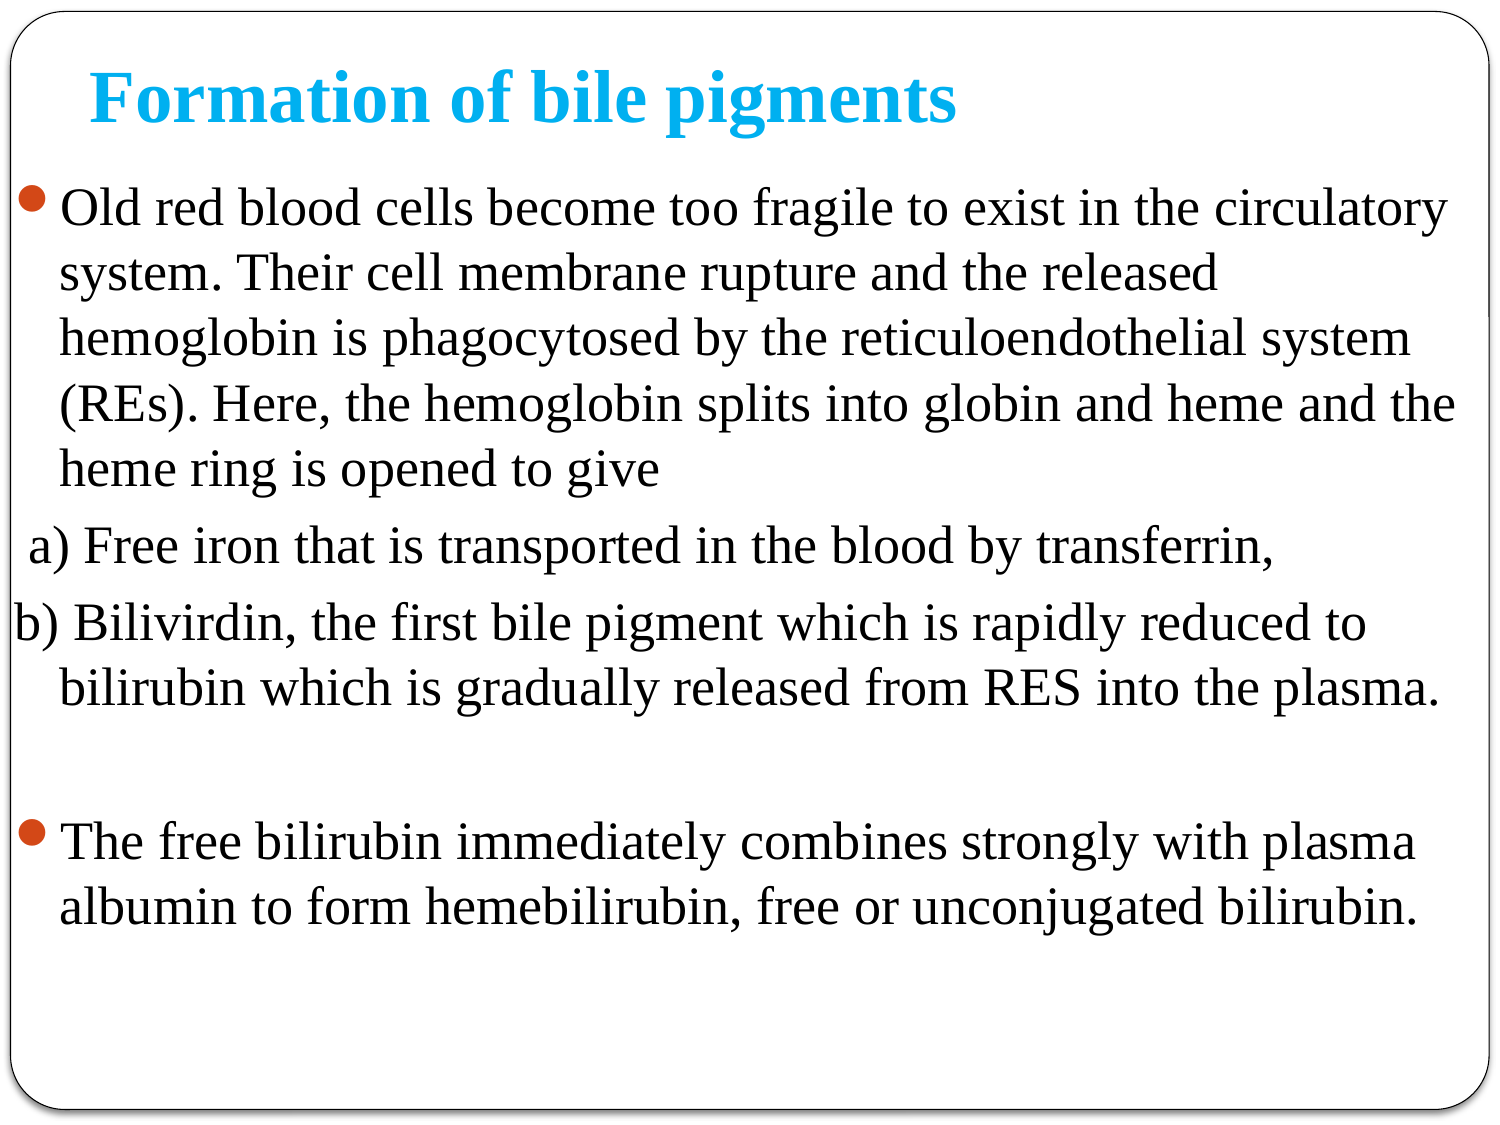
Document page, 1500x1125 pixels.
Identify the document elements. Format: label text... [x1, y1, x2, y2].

list Old red blood cells become too fragile to exist in the circulatory system. Their cell membrane rupture and the released hemoglobin is phagocytosed by the reticuloendothelial system (REs). Here, the hemoglobin splits into globin and heme and the heme ring is opened to give a) Free iron that is transported in the blood by transferrin, b) Bilivirdin, the first bile pigment which is rapidly reduced to bilirubin which is gradually released from RES into the plasma. The free bilirubin immediately combines strongly with plasma albumin to form hemebilirubin, free or unconjugated bilirubin. [0, 164, 1500, 1125]
title Formation of bile pigments [75, 0, 1425, 153]
